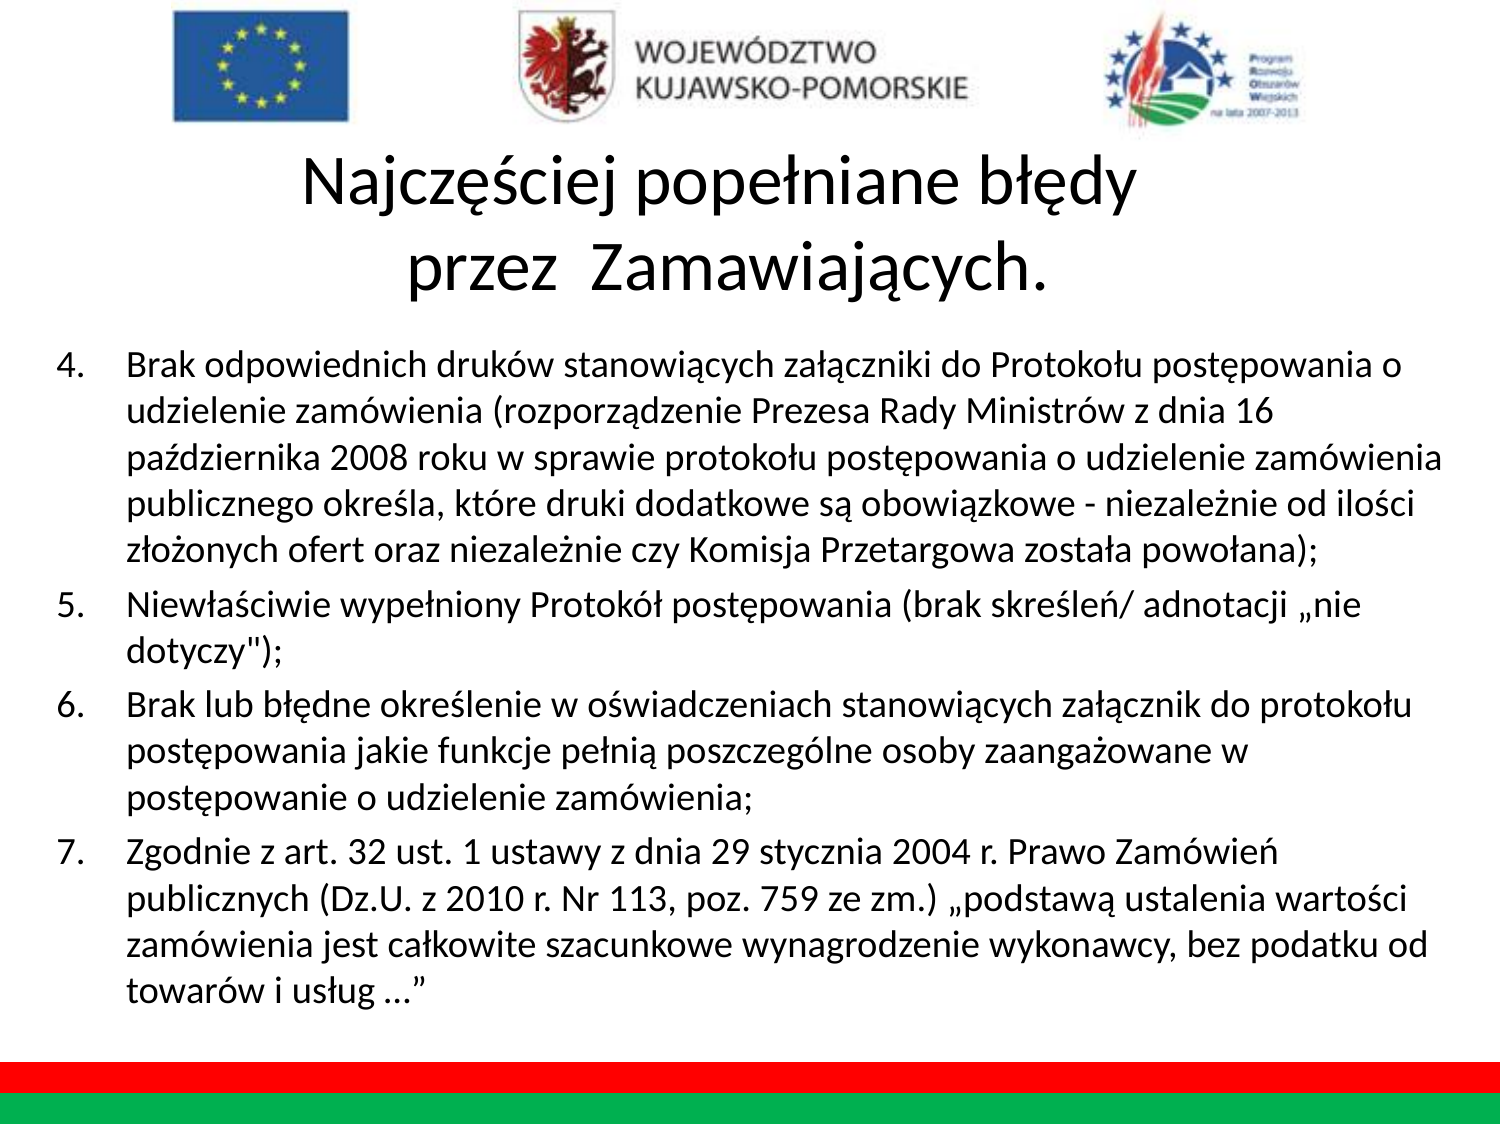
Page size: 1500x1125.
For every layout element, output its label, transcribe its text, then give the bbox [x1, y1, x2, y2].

list Brak odpowiednich druków stanowiących załączniki do Protokołu postępowania o udzielenie zamówienia (rozporządzenie Prezesa Rady Ministrów z dnia 16 października 2008 roku w sprawie protokołu postępowania o udzielenie zamówienia publicznego określa, które druki dodatkowe są obowiązkowe - niezależnie od ilości złożonych ofert oraz niezależnie czy Komisja Przetargowa została powołana); Niewłaściwie wypełniony Protokół postępowania (brak skreśleń/ adnotacji „nie dotyczy"); Brak lub błędne określenie w oświadczeniach stanowiących załącznik do protokołu postępowania jakie funkcje pełnią poszczególne osoby zaangażowane w postępowanie o udzielenie zamówienia; Zgodnie z art. 32 ust. 1 ustawy z dnia 29 stycznia 2004 r. Prawo Zamówień publicznych (Dz.U. z 2010 r. Nr 113, poz. 759 ze zm.) „podstawą ustalenia wartości zamówienia jest całkowite szacunkowe wynagrodzenie wykonawcy, bez podatku od towarów i usług …” [41, 331, 1468, 1055]
picture [171, 0, 1310, 125]
title Najczęściej popełniane błędy przez Zamawiających. [53, 125, 1404, 313]
